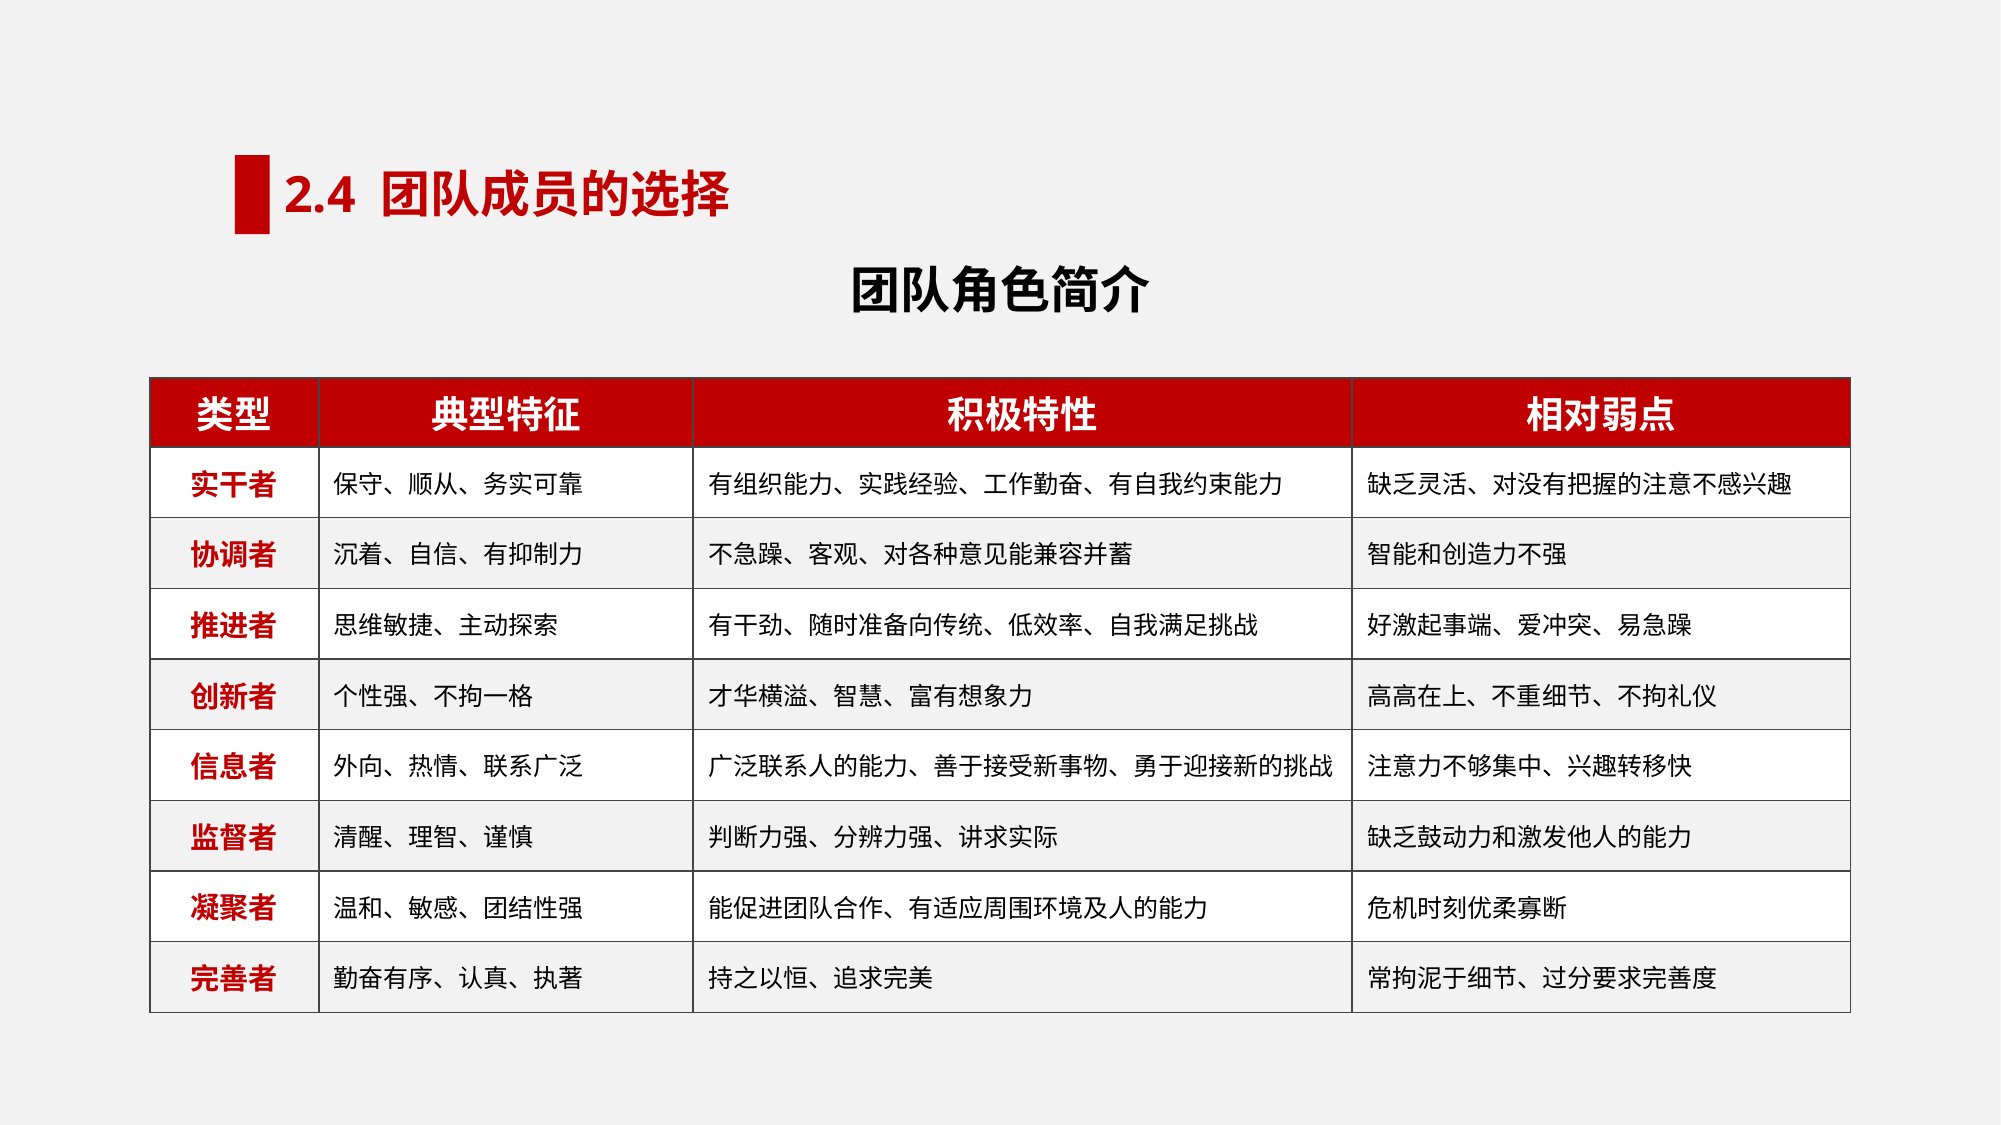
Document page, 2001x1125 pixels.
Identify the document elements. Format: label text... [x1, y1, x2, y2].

table_cell 常拘泥于细节、过分要求完善度 [1353, 942, 1850, 1012]
table_cell 有组织能力、实践经验、工作勤奋、有自我约束能力 [694, 448, 1351, 517]
table_cell 凝聚者 [151, 872, 318, 941]
table_header 典型特征 [320, 379, 692, 446]
text_box 2.4 团队成员的选择 [270, 155, 1038, 230]
table_cell 不急躁、客观、对各种意见能兼容并蓄 [694, 518, 1351, 588]
table_cell 注意力不够集中、兴趣转移快 [1353, 730, 1850, 800]
table_cell 高高在上、不重细节、不拘礼仪 [1353, 660, 1850, 729]
table_header 类型 [151, 379, 318, 446]
text_box 团队角色简介 [762, 251, 1239, 327]
table_cell 个性强、不拘一格 [320, 660, 692, 729]
table_header 积极特性 [694, 379, 1351, 446]
table_cell 清醒、理智、谨慎 [320, 801, 692, 870]
table_cell 智能和创造力不强 [1353, 518, 1850, 588]
table_cell 能促进团队合作、有适应周围环境及人的能力 [694, 872, 1351, 941]
table_header 相对弱点 [1353, 379, 1850, 446]
table_cell 保守、顺从、务实可靠 [320, 448, 692, 517]
table_cell 有干劲、随时准备向传统、低效率、自我满足挑战 [694, 589, 1351, 658]
table_cell 持之以恒、追求完美 [694, 942, 1351, 1012]
table_cell 勤奋有序、认真、执著 [320, 942, 692, 1012]
table_cell 外向、热情、联系广泛 [320, 730, 692, 800]
table_cell 思维敏捷、主动探索 [320, 589, 692, 658]
table_cell 沉着、自信、有抑制力 [320, 518, 692, 588]
table_cell 好激起事端、爱冲突、易急躁 [1353, 589, 1850, 658]
table_cell 才华横溢、智慧、富有想象力 [694, 660, 1351, 729]
table_cell 缺乏灵活、对没有把握的注意不感兴趣 [1353, 448, 1850, 517]
table_cell 完善者 [151, 942, 318, 1012]
text_box [234, 155, 270, 235]
table_cell 信息者 [151, 730, 318, 800]
table_cell 危机时刻优柔寡断 [1353, 872, 1850, 941]
table_cell 判断力强、分辨力强、讲求实际 [694, 801, 1351, 870]
table_cell 实干者 [151, 448, 318, 517]
table_cell 广泛联系人的能力、善于接受新事物、勇于迎接新的挑战 [694, 730, 1351, 800]
table_cell 缺乏鼓动力和激发他人的能力 [1353, 801, 1850, 870]
table_cell 监督者 [151, 801, 318, 870]
table_cell 温和、敏感、团结性强 [320, 872, 692, 941]
table_cell 协调者 [151, 518, 318, 588]
table_cell 推进者 [151, 589, 318, 658]
table_cell 创新者 [151, 660, 318, 729]
